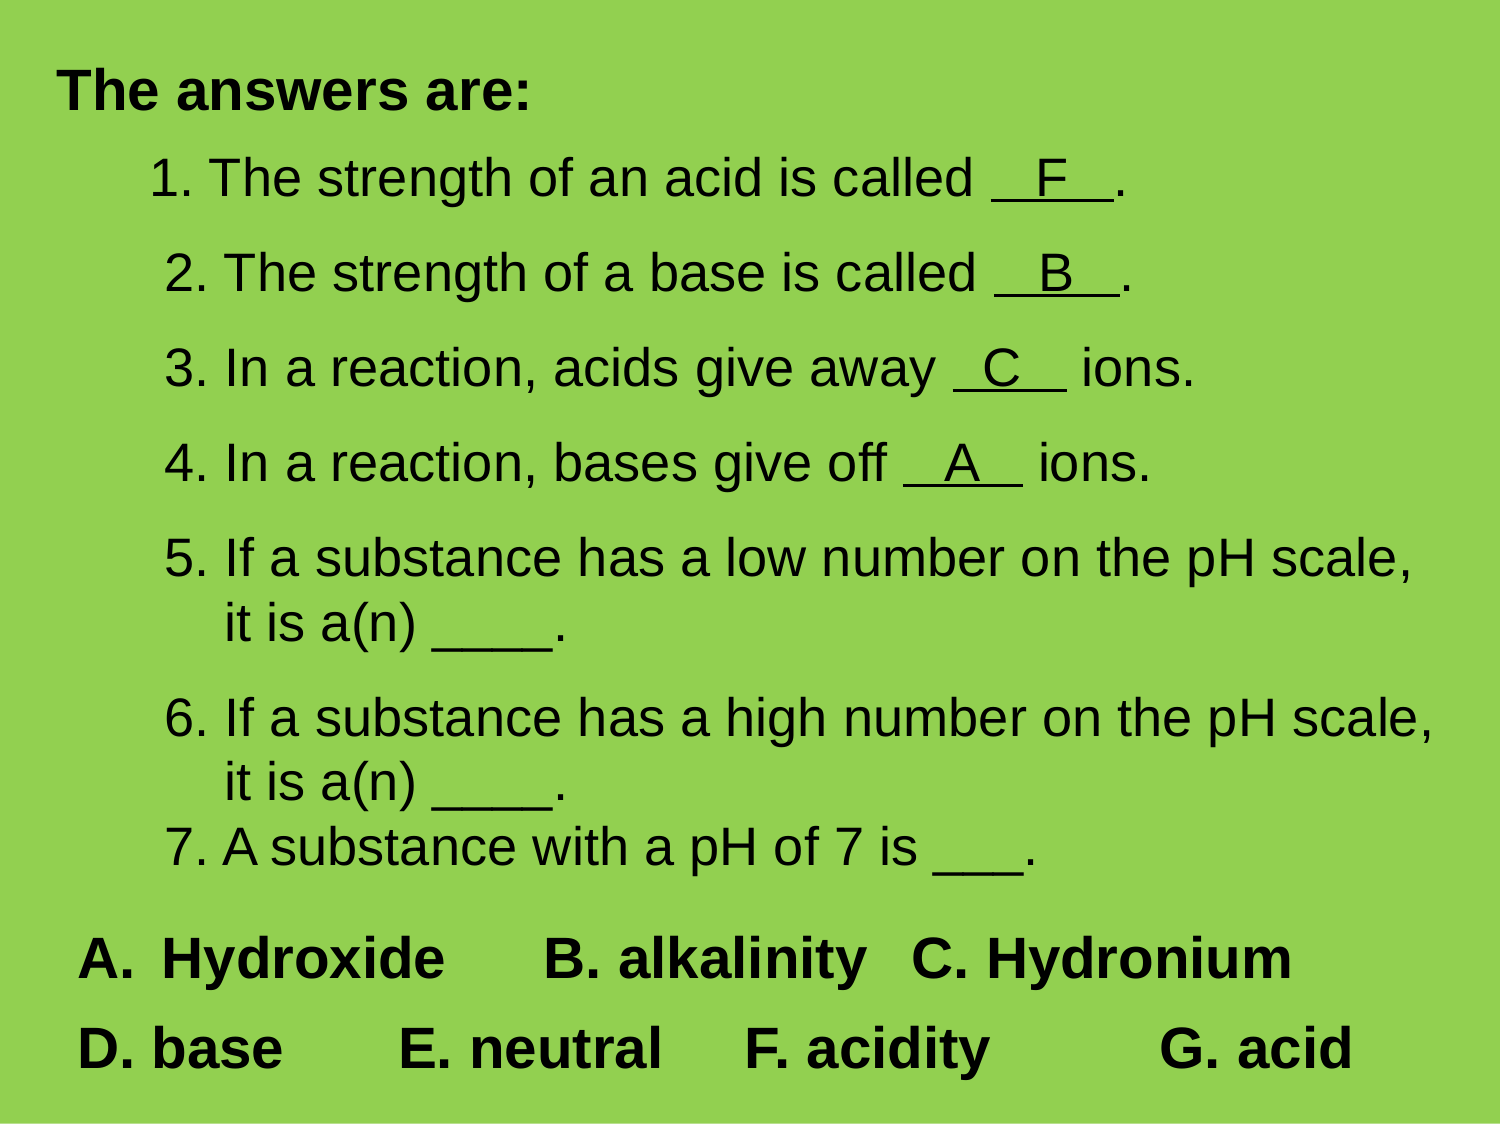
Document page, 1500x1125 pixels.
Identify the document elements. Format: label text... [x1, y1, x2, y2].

text_box Hydroxide B. alkalinity C. Hydronium D. base E. neutral F. acidity G. acid [62, 912, 1438, 1108]
text_box The answers are: 1. The strength of an acid is called F . 2. The strength of a base is called B . 3. In a reaction, acids give away C ions. 4. In a reaction, bases give off A ions. 5. If a substance has a low number on the pH scale, it is a(n) ____. 6. If a substance has a high number on the pH scale, it is a(n) ____. 7. A substance with a pH of 7 is ___. [0, 0, 1500, 1124]
